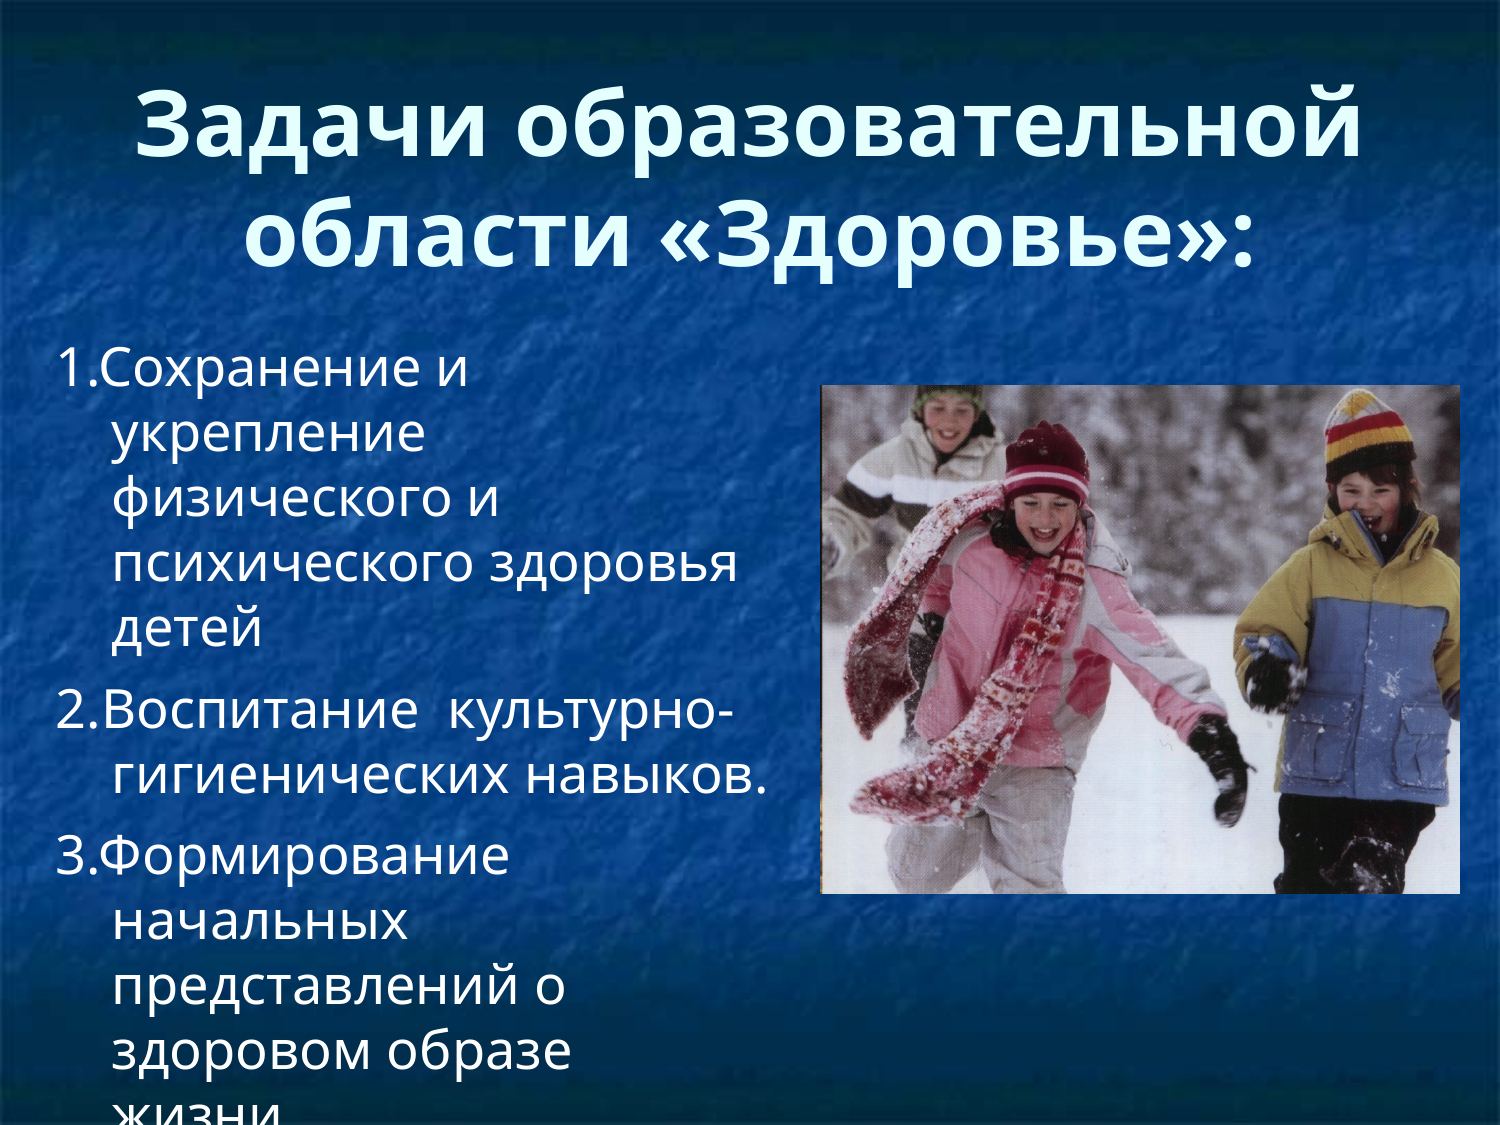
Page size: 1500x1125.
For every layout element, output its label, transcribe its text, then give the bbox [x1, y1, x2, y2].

picture [0, 0, 1500, 1125]
list 1.Сохранение и укрепление физического и психического здоровья детей 2.Воспитание культурно-гигиенических навыков. 3.Формирование начальных представлений о здоровом образе жизни. [40, 324, 786, 1000]
title Задачи образовательной области «Здоровье»: [74, 57, 1425, 293]
